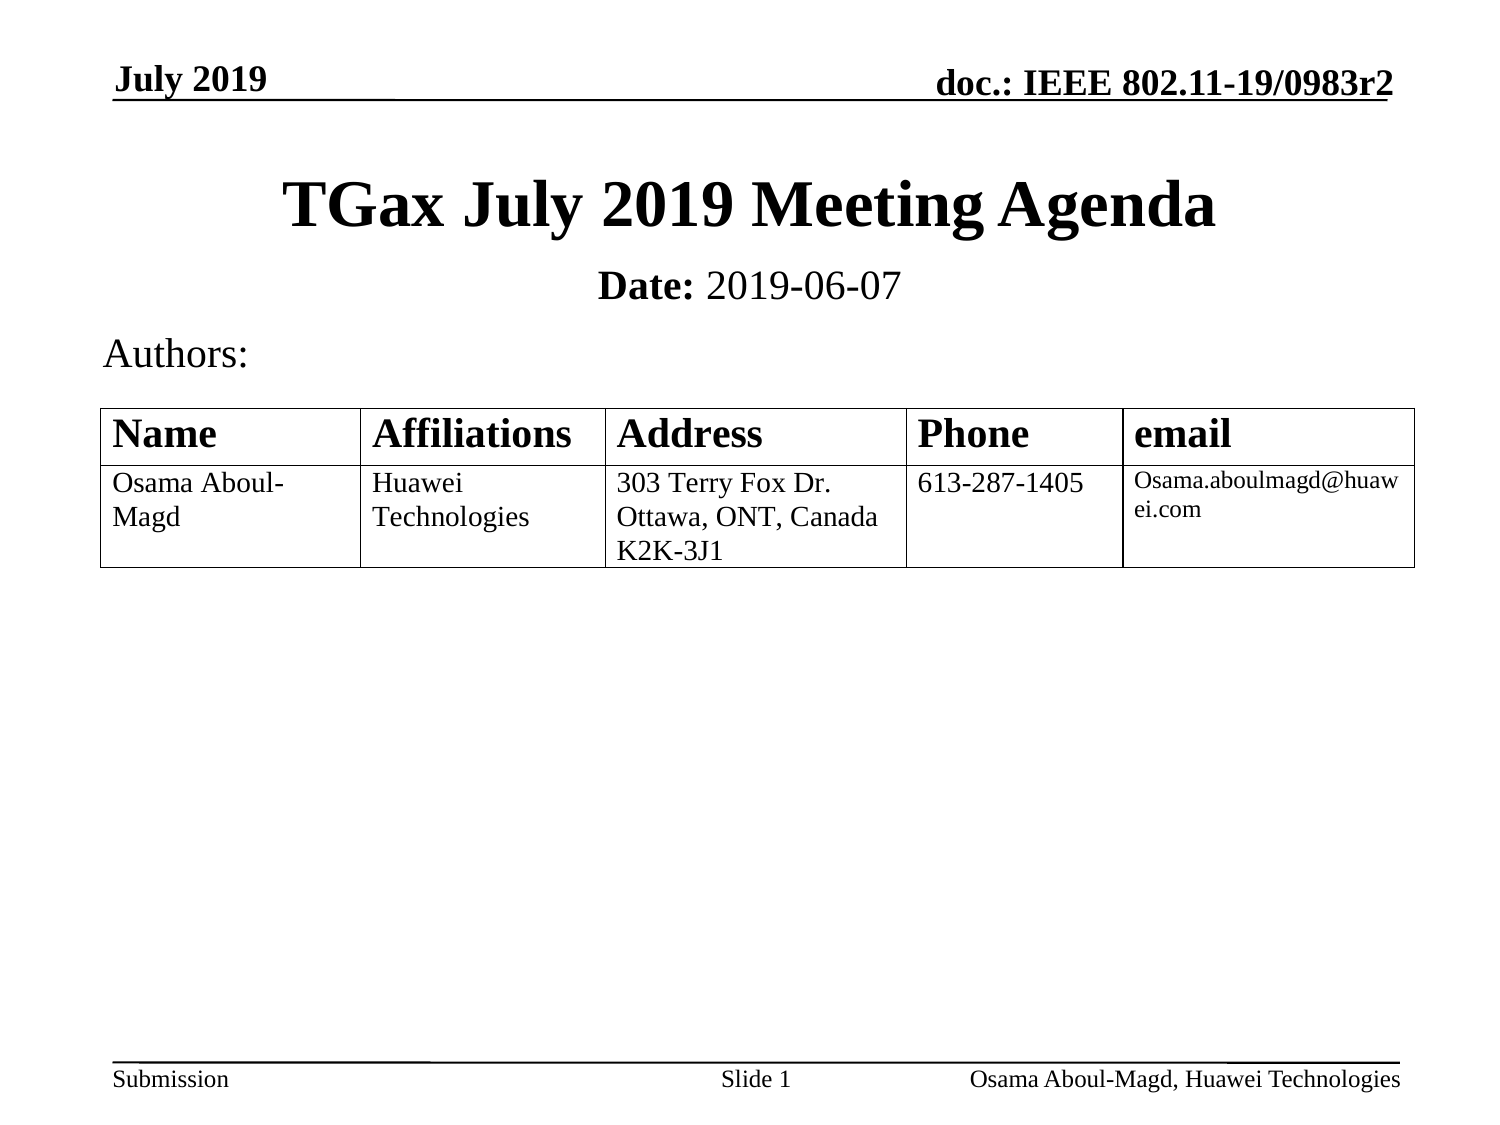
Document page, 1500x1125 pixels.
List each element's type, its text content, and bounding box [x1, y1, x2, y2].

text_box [85, 407, 1446, 826]
title TGax July 2019 Meeting Agenda [112, 112, 1388, 249]
text_box Authors: [87, 318, 325, 381]
list Date: 2019-06-07 [112, 249, 1388, 316]
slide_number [114, 54, 493, 100]
slide_number Slide 1 [712, 1061, 800, 1123]
footer Osama Aboul-Magd, Huawei Technologies [902, 1061, 1402, 1093]
